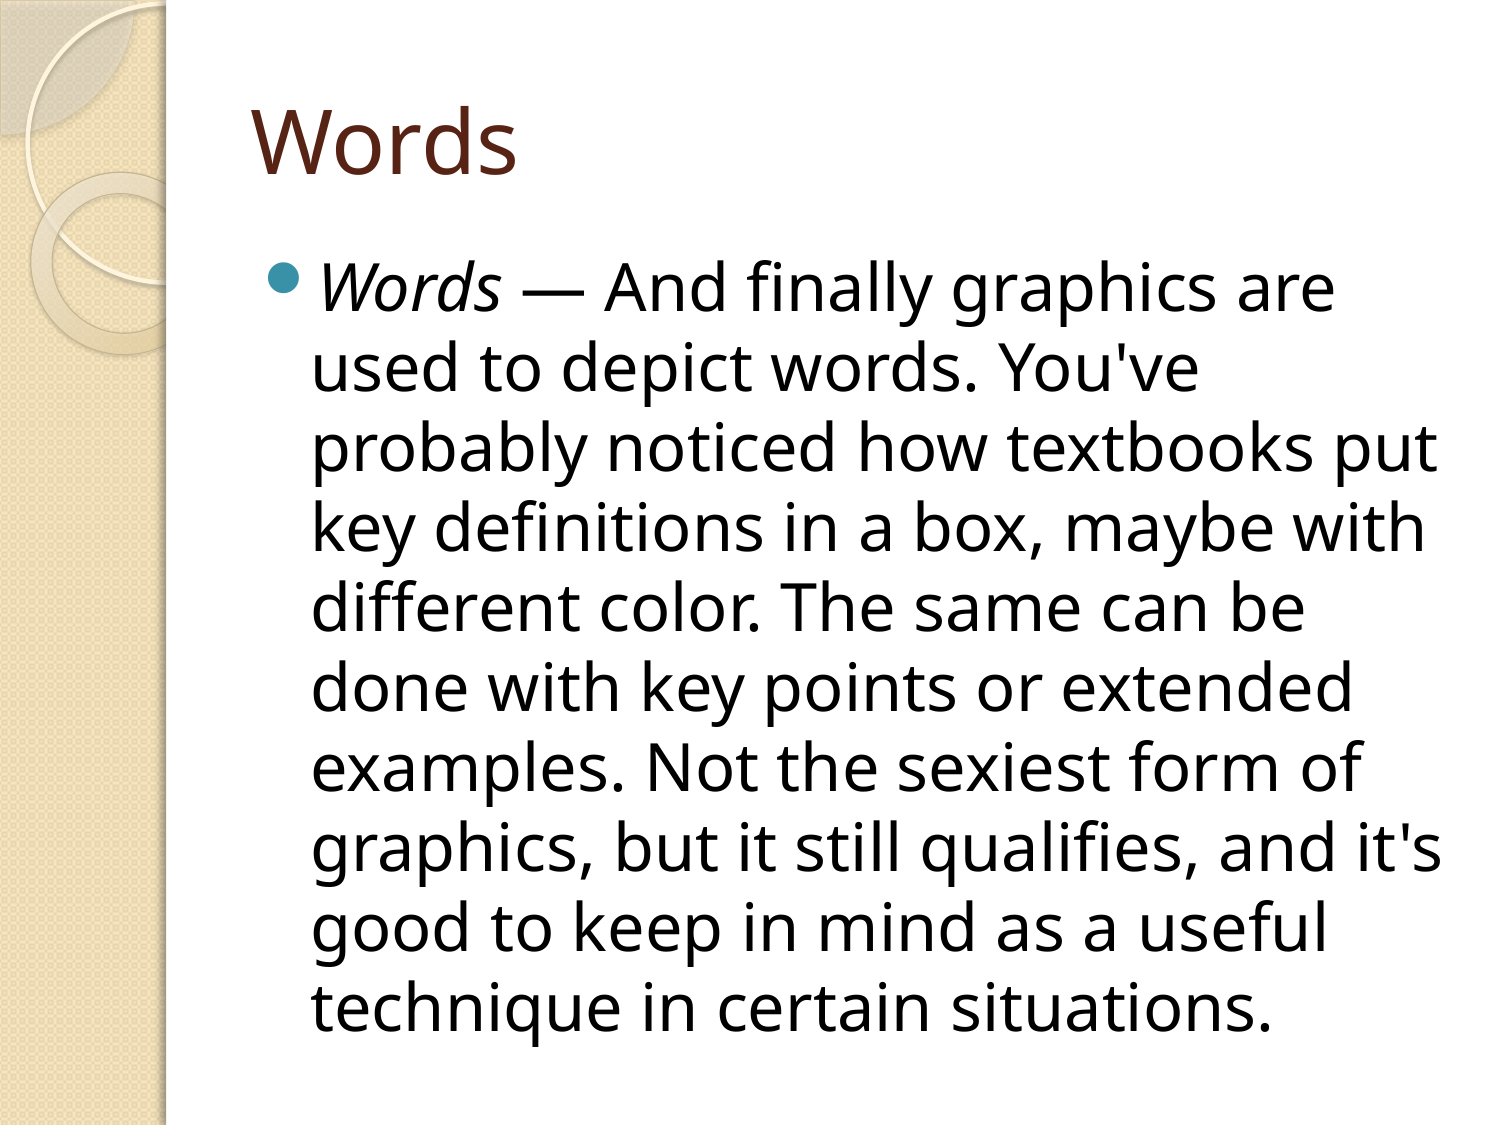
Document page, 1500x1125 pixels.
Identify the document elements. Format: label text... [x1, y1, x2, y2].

list Words — And finally graphics are used to depict words. You've probably noticed how textbooks put key definitions in a box, maybe with different color. The same can be done with key points or extended examples. Not the sexiest form of graphics, but it still qualifies, and it's good to keep in mind as a useful technique in certain situations. [235, 237, 1466, 1025]
title Words [235, 45, 1466, 233]
